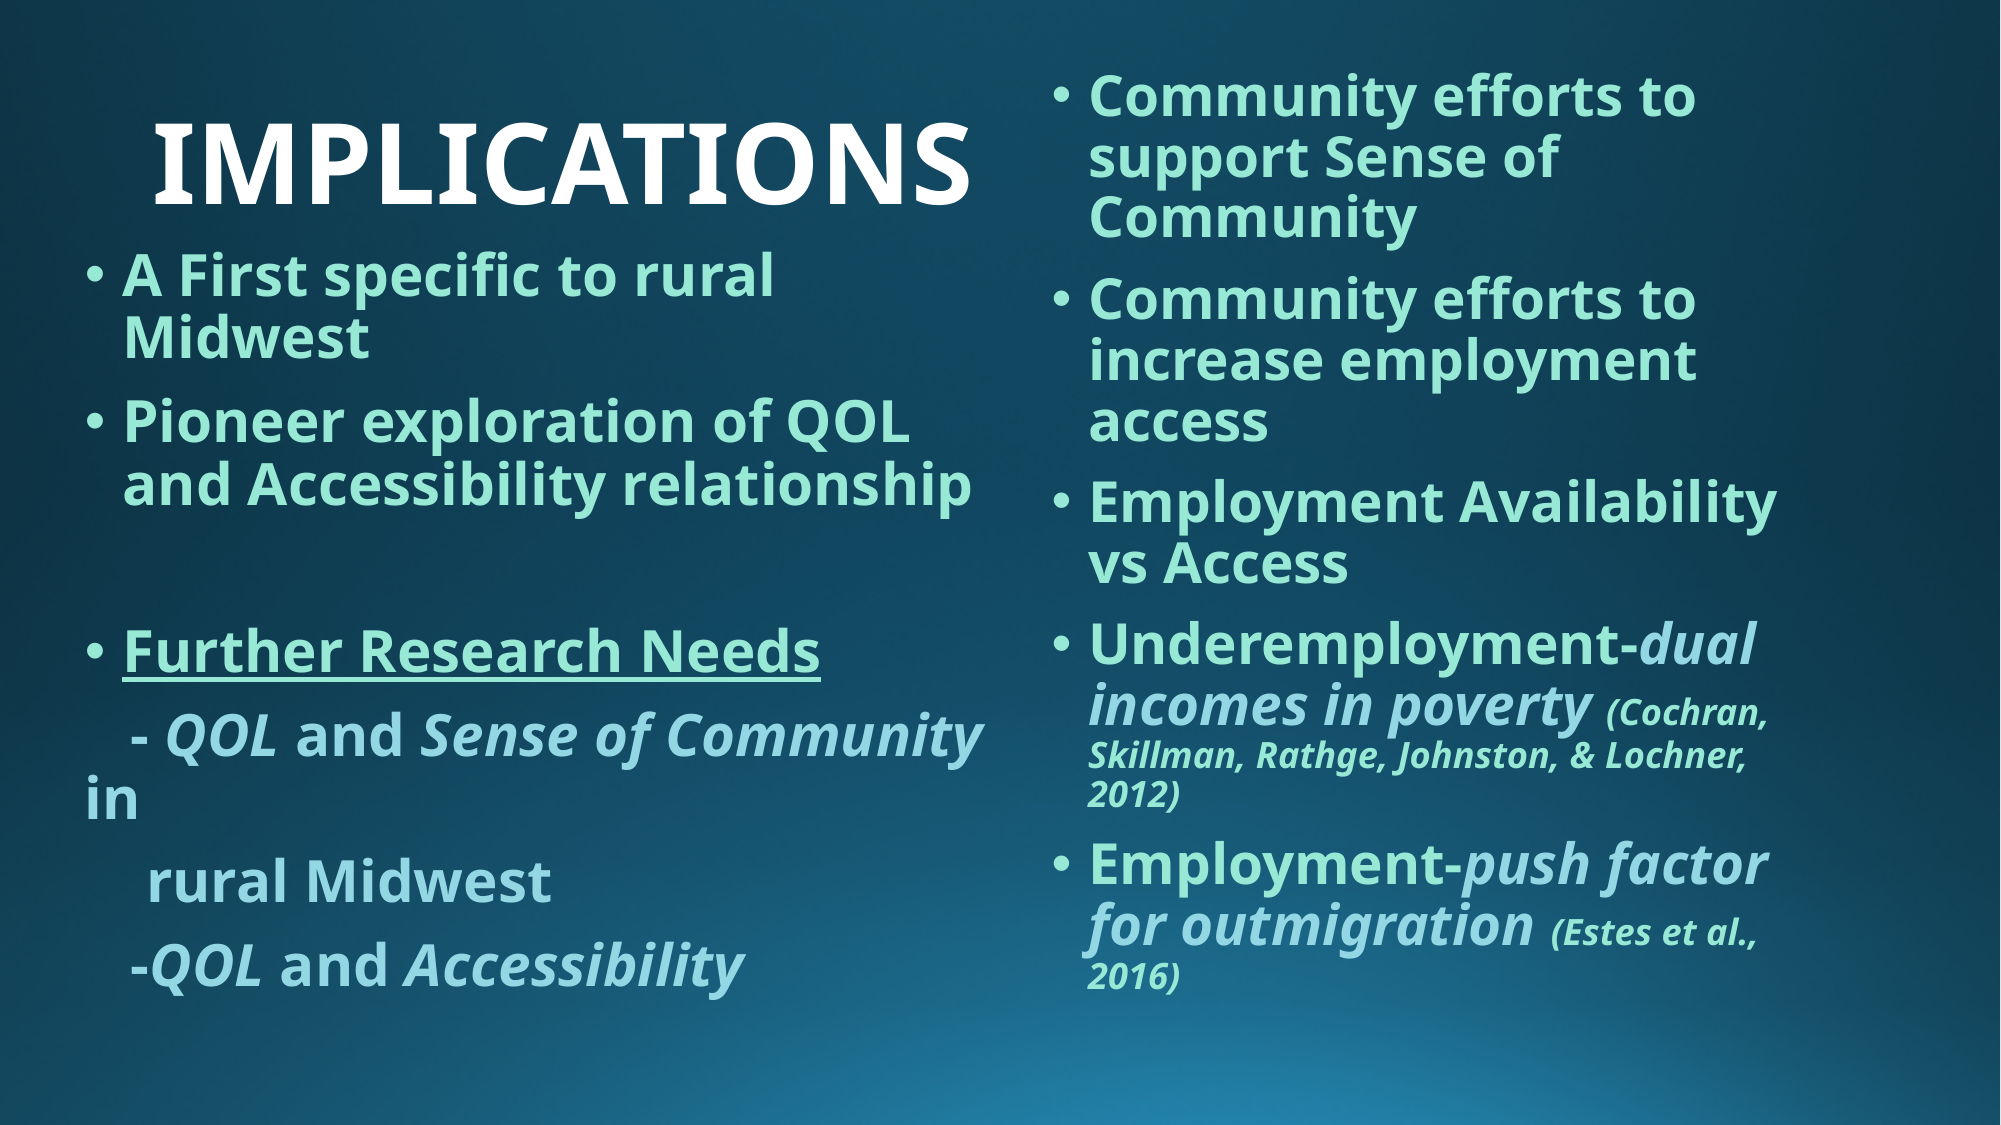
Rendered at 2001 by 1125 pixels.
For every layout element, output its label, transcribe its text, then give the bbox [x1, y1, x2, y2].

picture [0, 0, 2001, 1125]
title IMPLICATIONS [137, 59, 1036, 278]
list Community efforts to support Sense of Community Community efforts to increase employment access Employment Availability vs Access Underemployment-dual incomes in poverty (Cochran, Skillman, Rathge, Johnston, & Lochner, 2012) Employment-push factor for outmigration (Estes et al., 2016) [1036, 59, 1863, 1014]
list A First specific to rural Midwest Pioneer exploration of QOL and Accessibility relationship Further Research Needs - QOL and Sense of Community in rural Midwest -QOL and Accessibility [69, 238, 1009, 1014]
